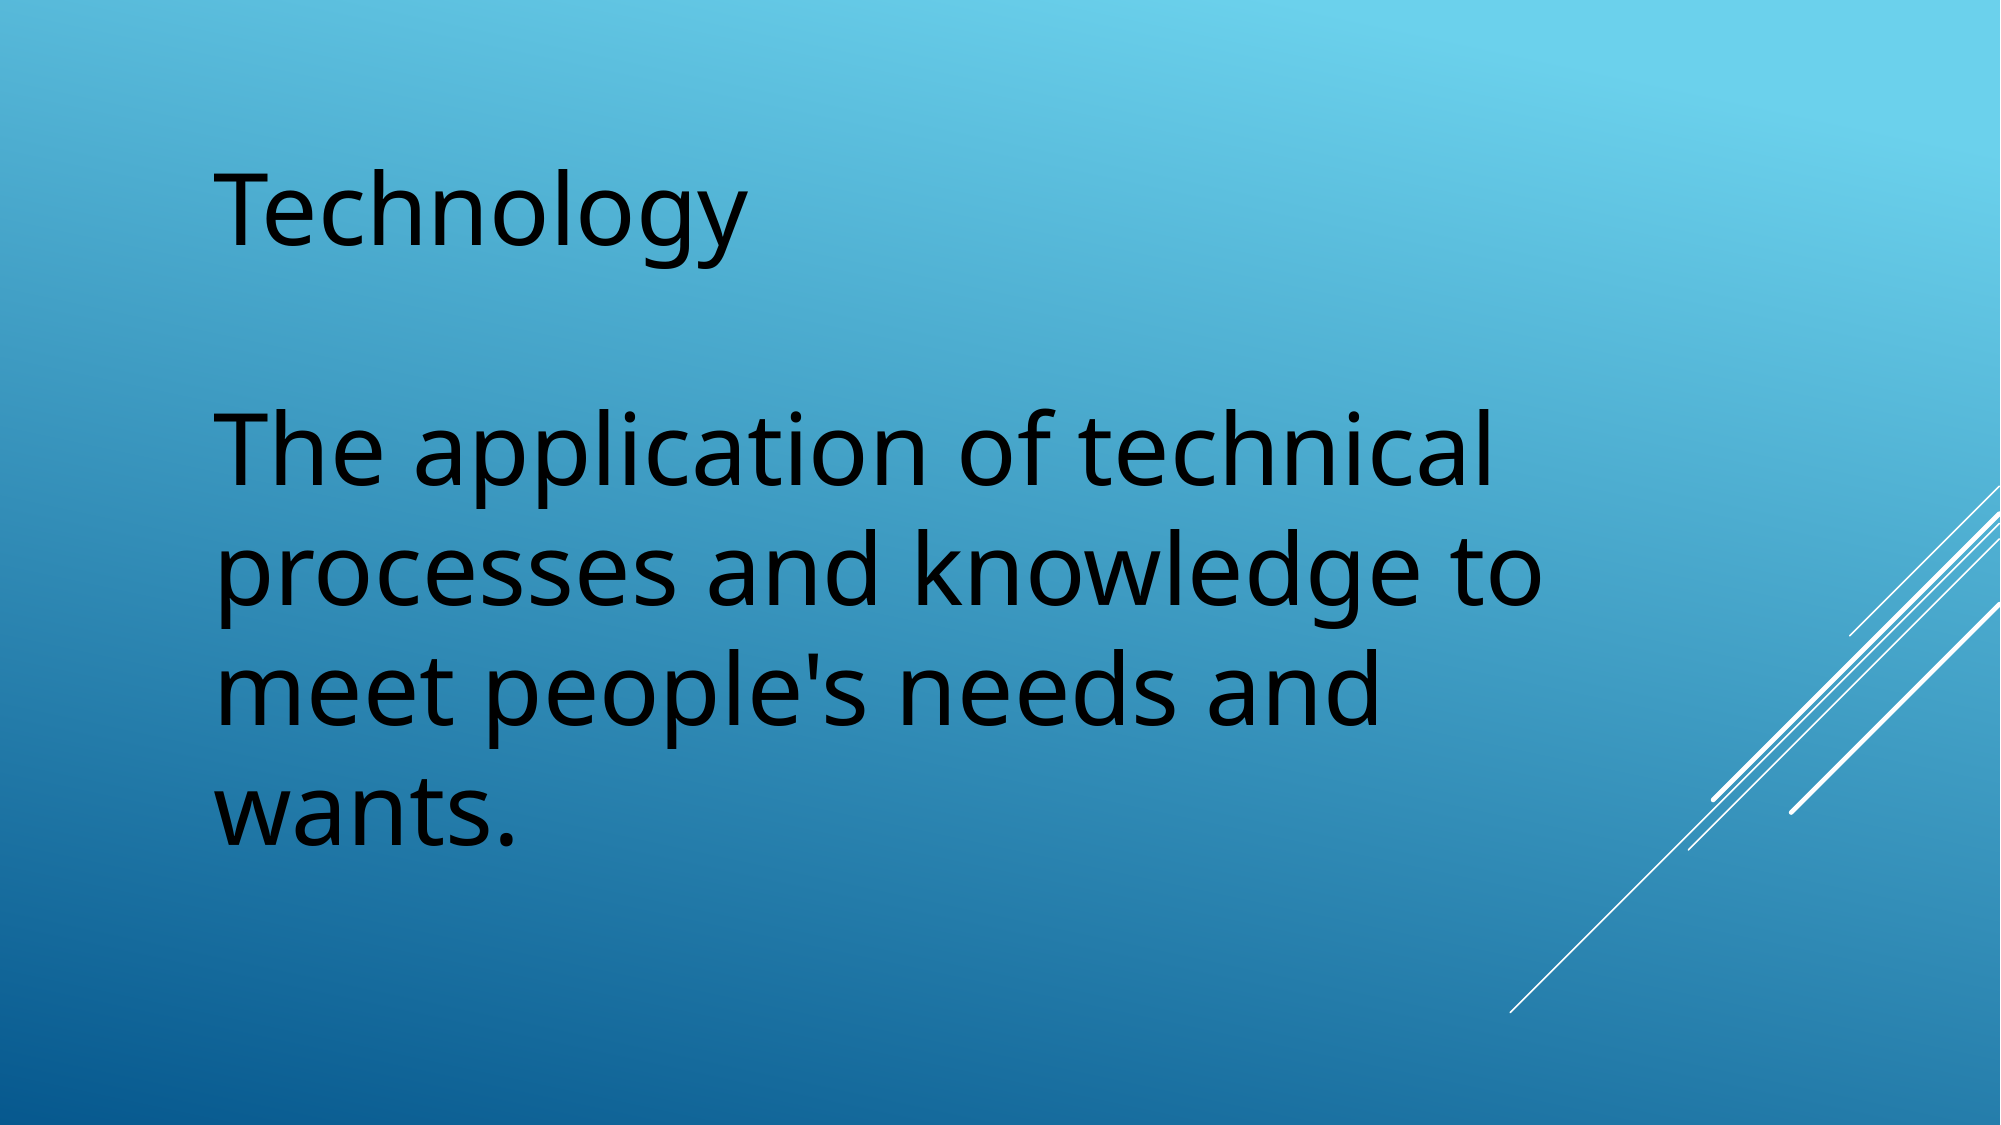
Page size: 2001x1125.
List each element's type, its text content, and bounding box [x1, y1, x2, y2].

text_box Technology The application of technical processes and knowledge to meet people's needs and wants. [198, 138, 1646, 873]
